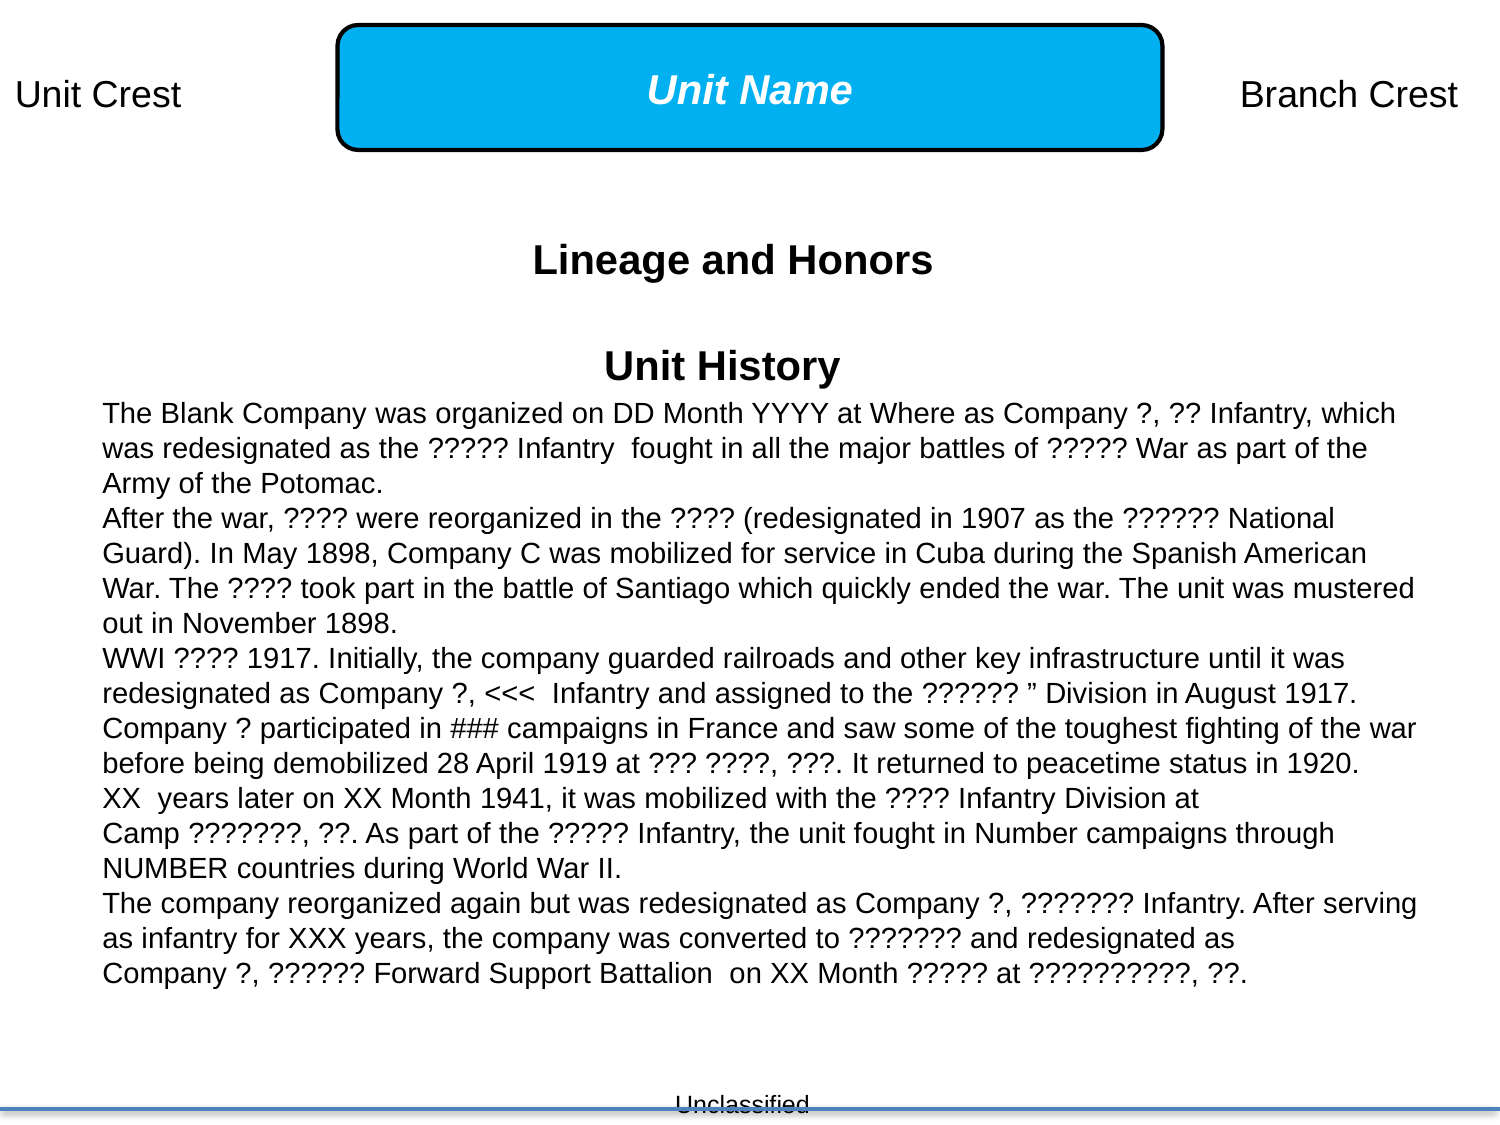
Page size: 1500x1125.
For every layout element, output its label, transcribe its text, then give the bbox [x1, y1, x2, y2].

text_box Unit Crest [0, 62, 238, 123]
text_box Unclassified [37, 541, 1463, 1105]
text_box Unit History [37, 0, 1500, 541]
text_box Unit Name [335, 22, 1165, 153]
text_box Unclassified [37, 1120, 1463, 1125]
text_box The Blank Company was organized on DD Month YYYY at Where as Company ?, ?? Infantry, which was redesignated as the ????? Infantry fought in all the major battles of ????? War as part of the Army of the Potomac. After the war, ???? were reorganized in the ???? (redesignated in 1907 as the ?????? National Guard). In May 1898, Company C was mobilized for service in Cuba during the Spanish American War. The ???? took part in the battle of Santiago which quickly ended the war. The unit was mustered out in November 1898. WWI ???? 1917. Initially, the company guarded railroads and other key infrastructure until it was redesignated as Company ?, <<< Infantry and assigned to the ?????? ” Division in August 1917. Company ? participated in ### campaigns in France and saw some of the toughest fighting of the war before being demobilized 28 April 1919 at ??? ????, ???. It returned to peacetime status in 1920. XX years later on XX Month 1941, it was mobilized with the ???? Infantry Division at Camp ???????, ??. As part of the ????? Infantry, the unit fought in Number campaigns through NUMBER countries during World War II. The company reorganized again but was redesignated as Company ?, ??????? Infantry. After serving as infantry for XXX years, the company was converted to ??????? and redesignated as Company ?, ?????? Forward Support Battalion on XX Month ????? at ??????????, ??. [87, 387, 1450, 1032]
text_box Branch Crest [1224, 62, 1488, 123]
text_box Lineage and Honors [487, 224, 991, 290]
